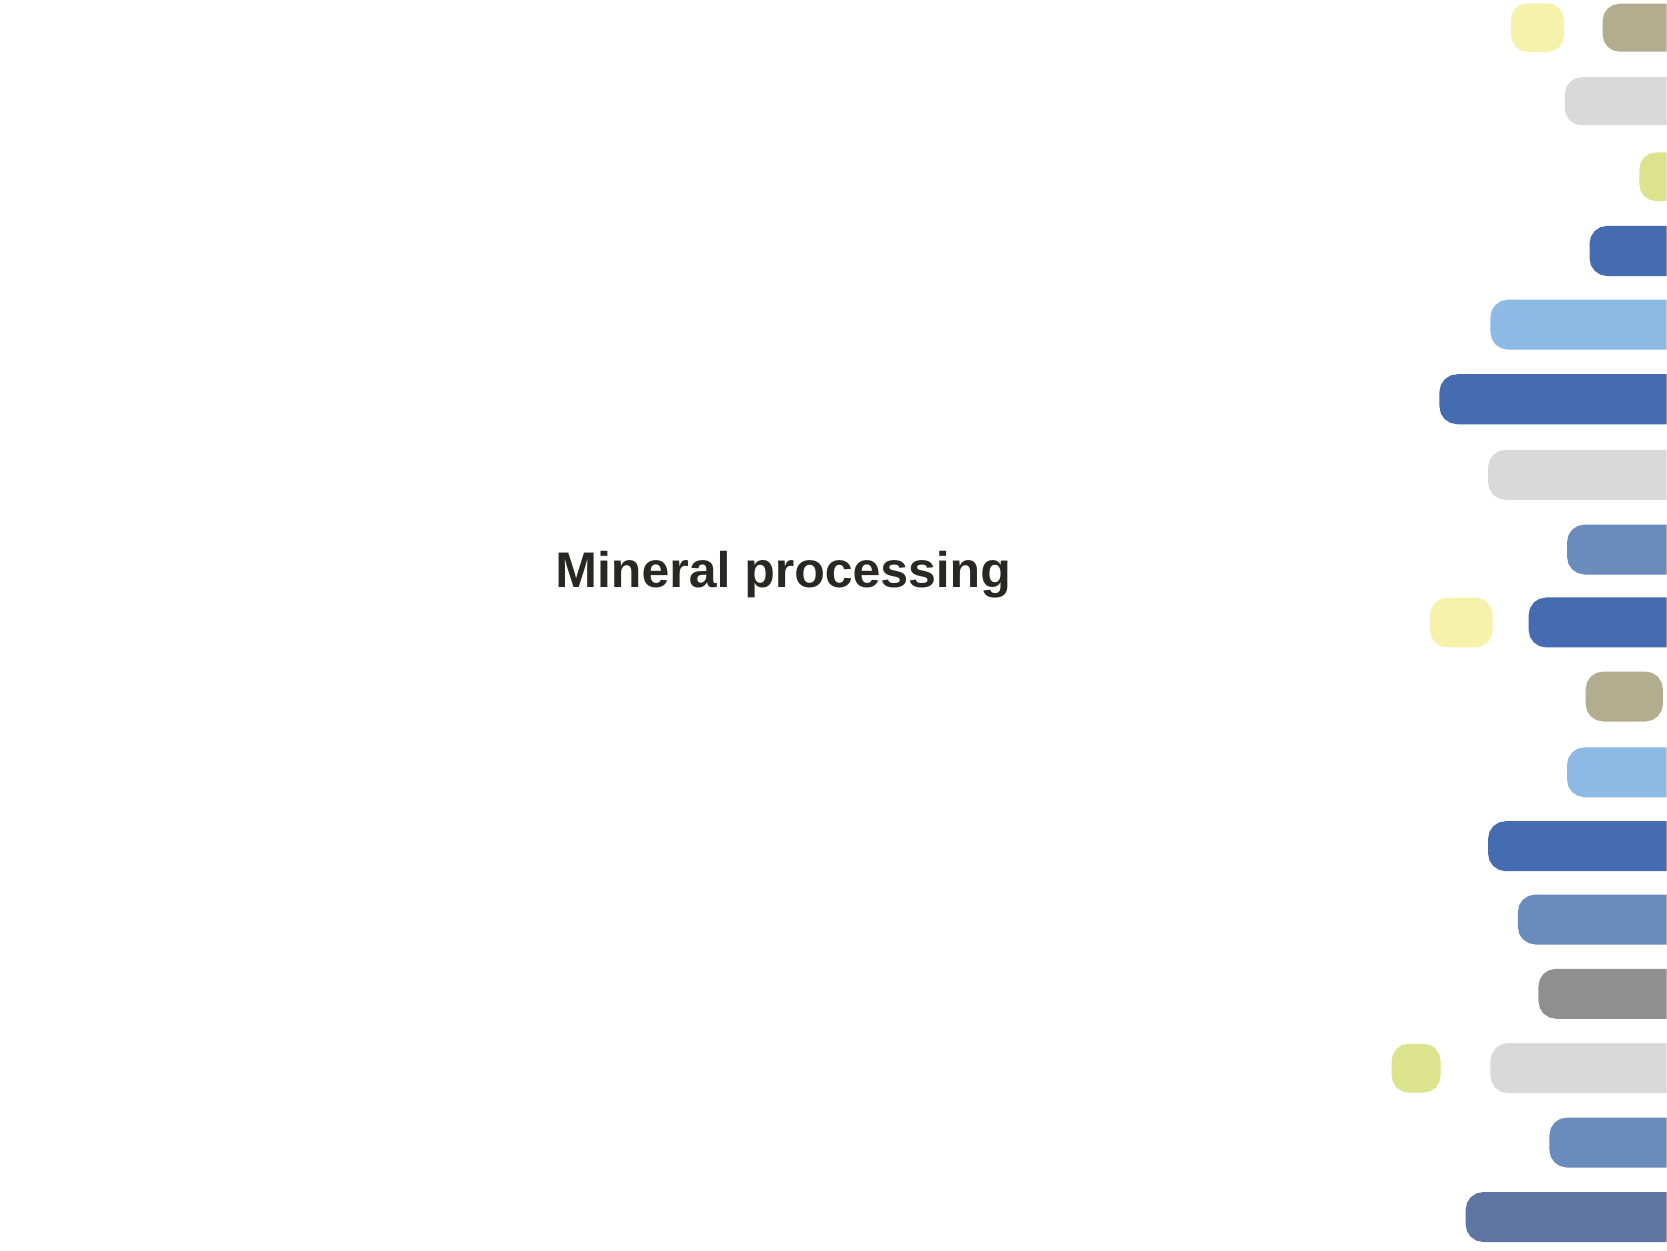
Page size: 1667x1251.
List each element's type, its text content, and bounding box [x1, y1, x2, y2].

text_box Mineral processing [258, 529, 1309, 605]
